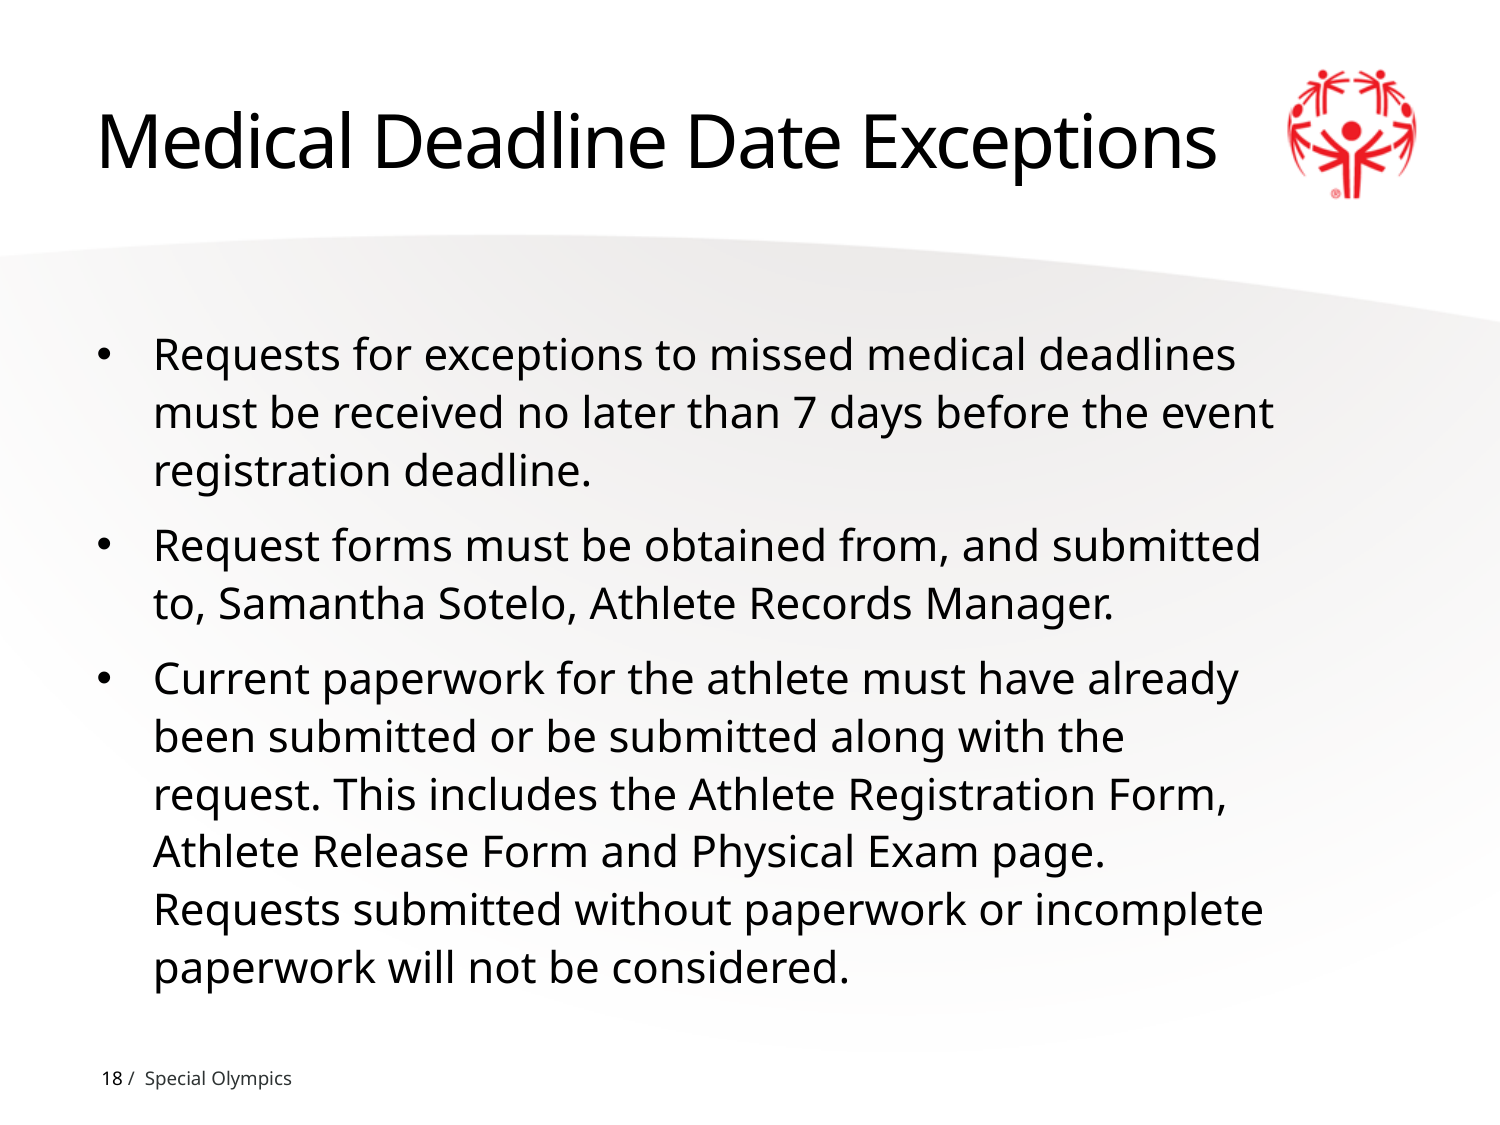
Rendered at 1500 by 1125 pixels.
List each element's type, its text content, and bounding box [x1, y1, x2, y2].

slide_number 18 / Special Olympics [90, 1061, 665, 1093]
list Requests for exceptions to missed medical deadlines must be received no later than 7 days before the event registration deadline. Request forms must be obtained from, and submitted to, Samantha Sotelo, Athlete Records Manager. Current paperwork for the athlete must have already been submitted or be submitted along with the request. This includes the Athlete Registration Form, Athlete Release Form and Physical Exam page. Requests submitted without paperwork or incomplete paperwork will not be considered. [90, 315, 1306, 1018]
picture [0, 0, 1500, 1125]
title Medical Deadline Date Exceptions [89, 60, 1247, 232]
